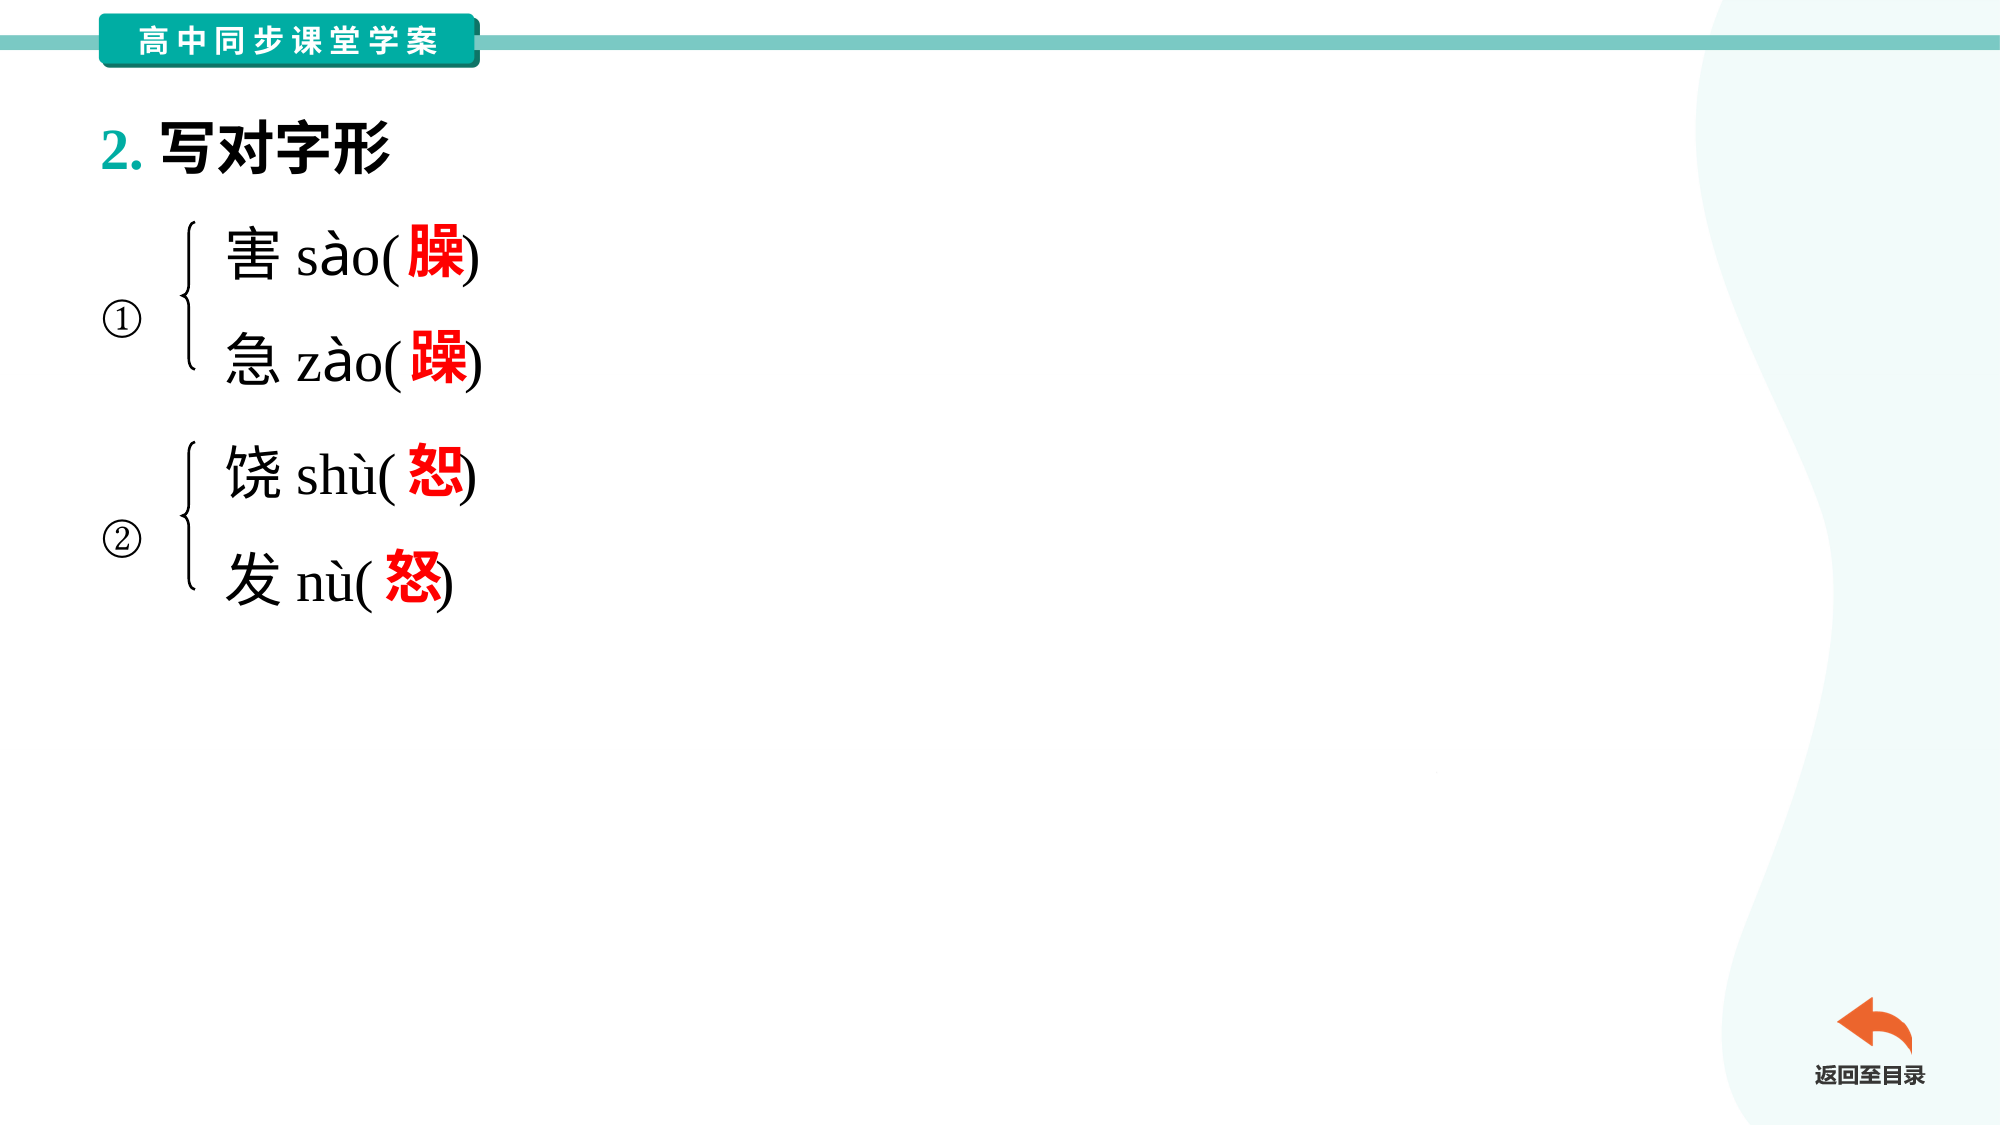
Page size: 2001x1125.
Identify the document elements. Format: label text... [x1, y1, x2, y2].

text_box 恕 [386, 401, 488, 504]
text_box 2.写对字形 [100, 76, 1899, 181]
text_box ② [100, 463, 187, 570]
text_box 怒 [363, 507, 465, 610]
picture [0, 0, 2000, 1125]
text_box 臊 [386, 181, 488, 284]
text_box ① [100, 243, 187, 350]
text_box [181, 441, 196, 590]
text_box [181, 221, 196, 370]
text_box 害sào( ) 急zào( ) [224, 180, 551, 393]
text_box 饶shù( ) 发nù( ) [224, 400, 548, 613]
text_box 躁 [389, 287, 491, 390]
